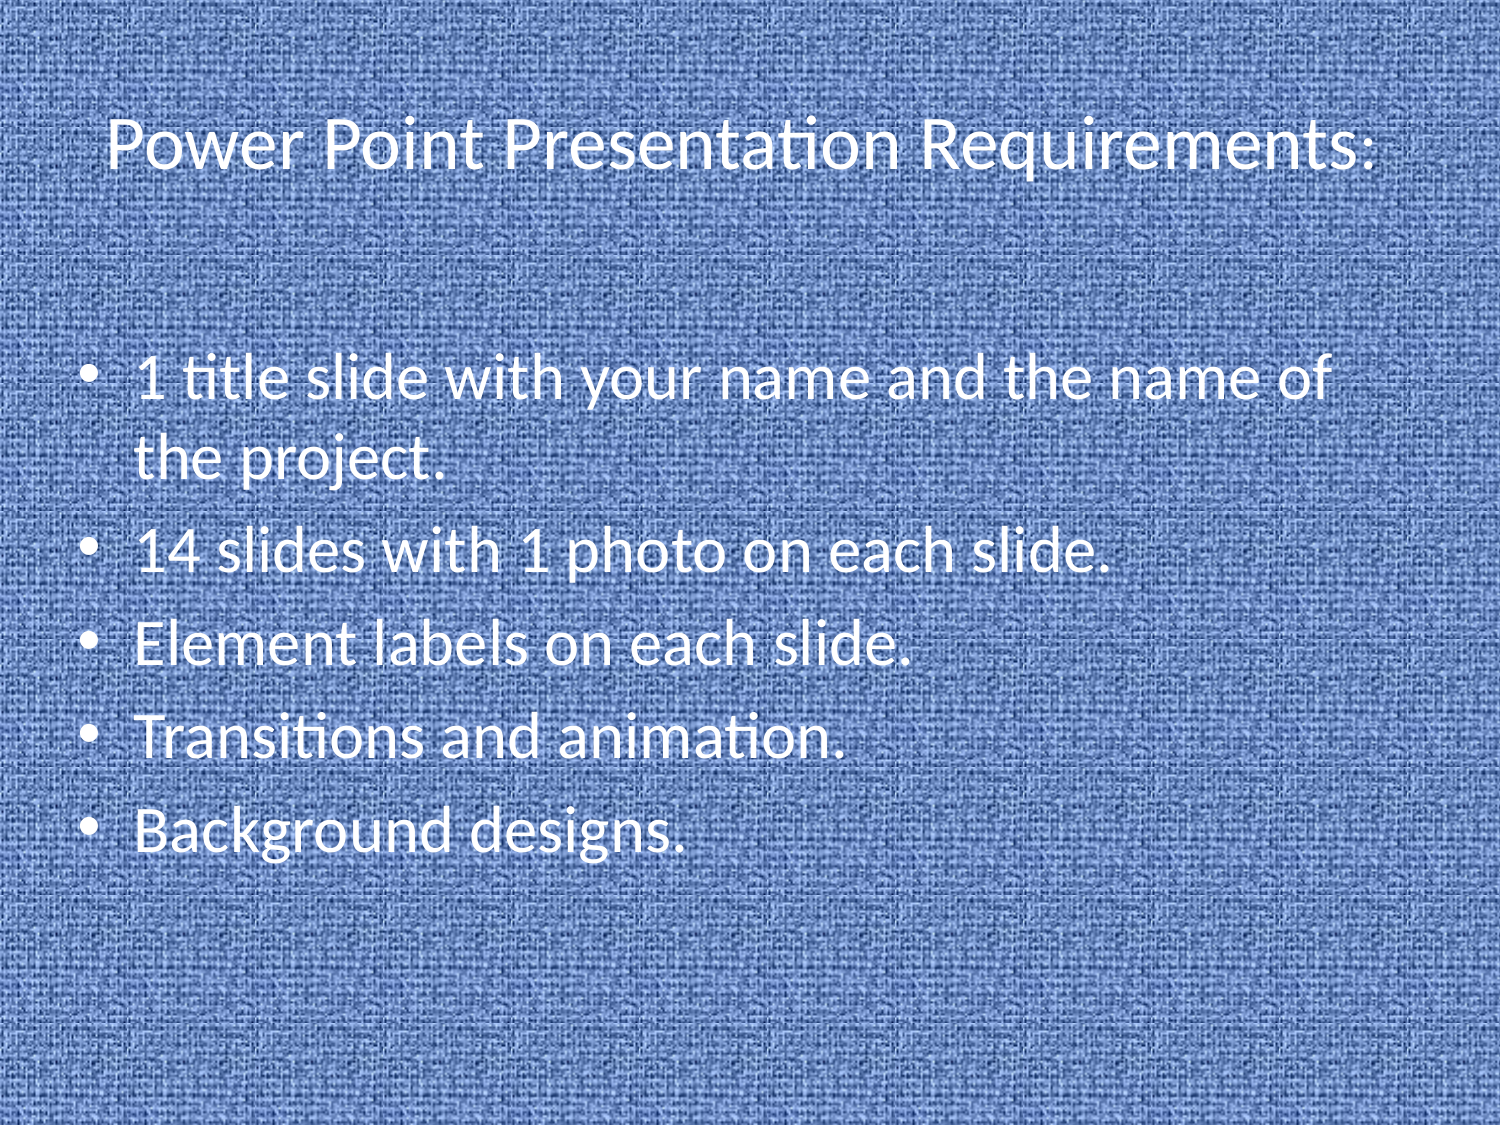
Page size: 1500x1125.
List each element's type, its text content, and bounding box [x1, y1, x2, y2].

picture [0, 0, 1500, 1125]
title Power Point Presentation Requirements: [75, 45, 1425, 233]
list 1 title slide with your name and the name of the project. 14 slides with 1 photo on each slide. Element labels on each slide. Transitions and animation. Background designs. [62, 324, 1413, 1068]
